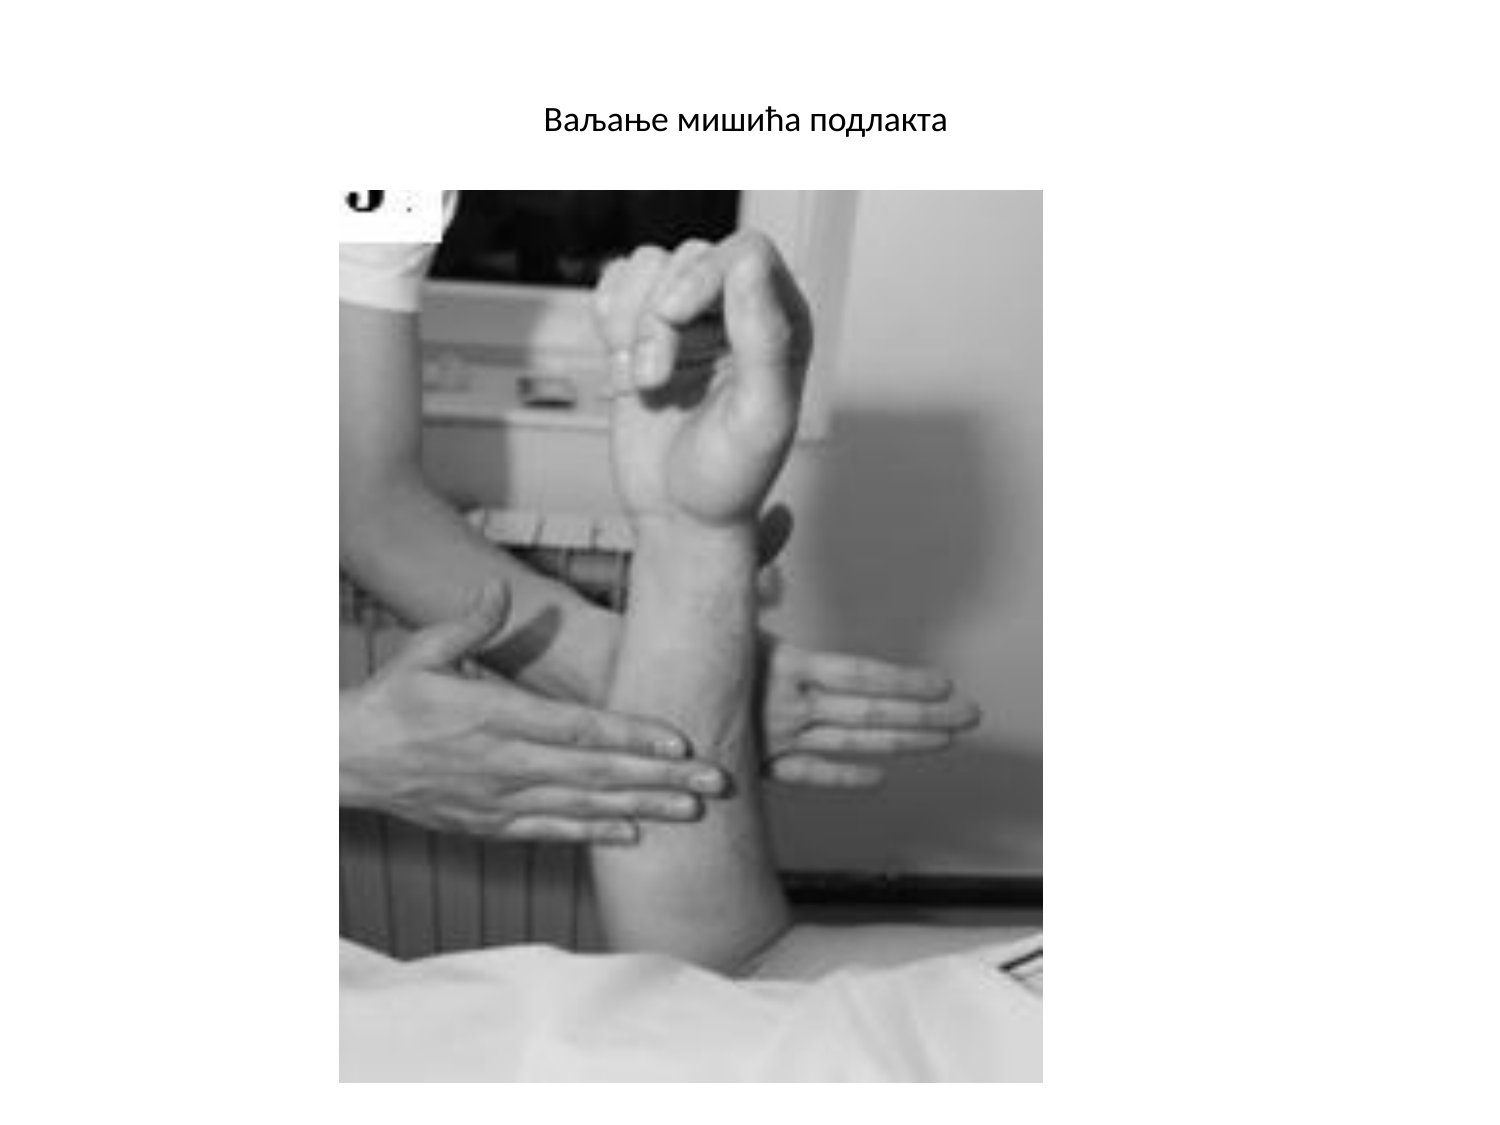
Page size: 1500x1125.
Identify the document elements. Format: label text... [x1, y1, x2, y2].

title Ваљање мишића подлакта [75, 45, 1425, 233]
picture [339, 190, 1044, 1084]
